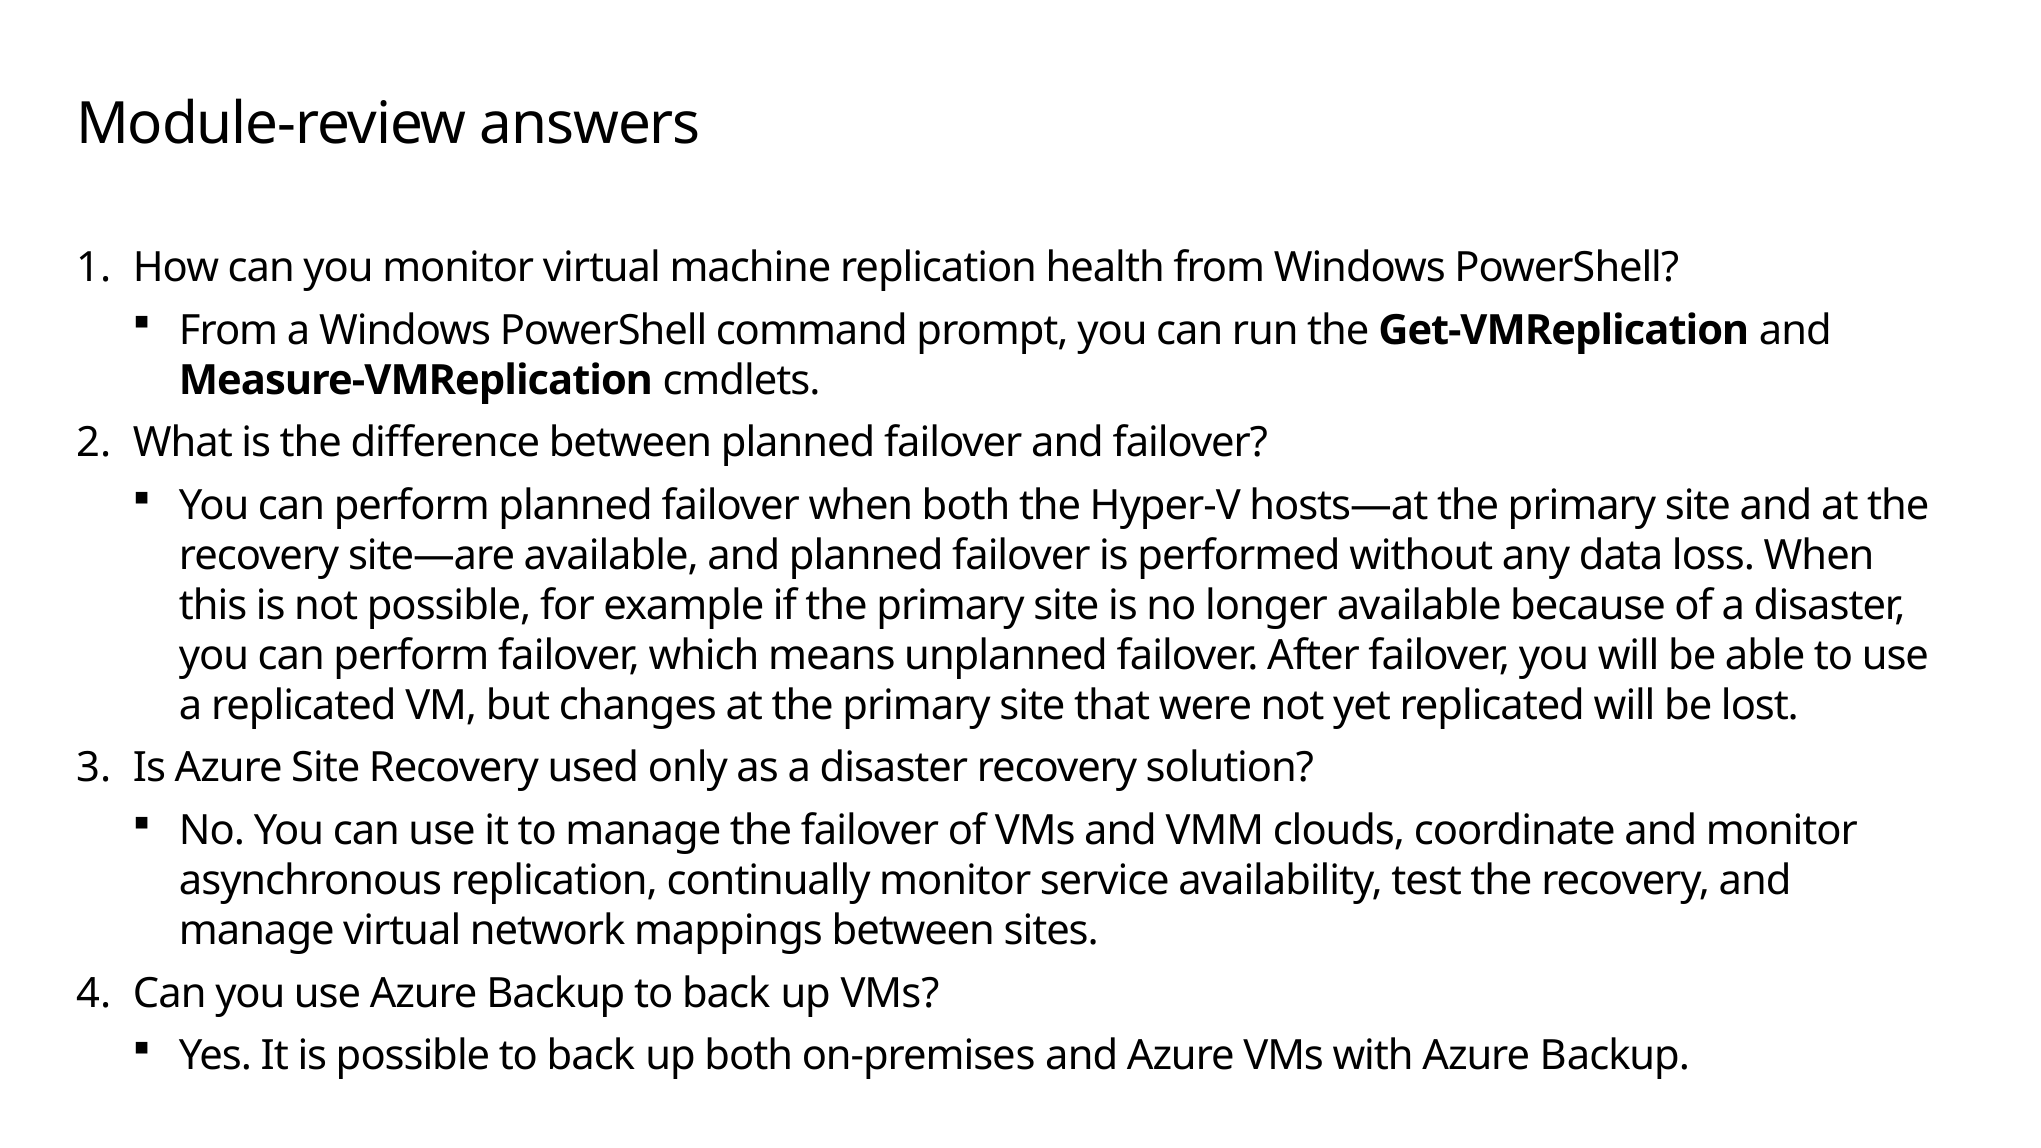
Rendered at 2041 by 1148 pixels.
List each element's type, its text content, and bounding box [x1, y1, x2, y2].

list How can you monitor virtual machine replication health from Windows PowerShell? From a Windows PowerShell command prompt, you can run the Get-VMReplication and Measure-VMReplication cmdlets. What is the difference between planned failover and failover? You can perform planned failover when both the Hyper-V hosts—at the primary site and at the recovery site—are available, and planned failover is performed without any data loss. When this is not possible, for example if the primary site is no longer available because of a disaster, you can perform failover, which means unplanned failover. After failover, you will be able to use a replicated VM, but changes at the primary site that were not yet replicated will be lost. Is Azure Site Recovery used only as a disaster recovery solution? No. You can use it to manage the failover of VMs and VMM clouds, coordinate and monitor asynchronous replication, continually monitor service availability, test the recovery, and manage virtual network mappings between sites. Can you use Azure Backup to back up VMs? Yes. It is possible to back up both on-premises and Azure VMs with Azure Backup. [76, 240, 1956, 1074]
title Module-review answers [76, 93, 1968, 161]
